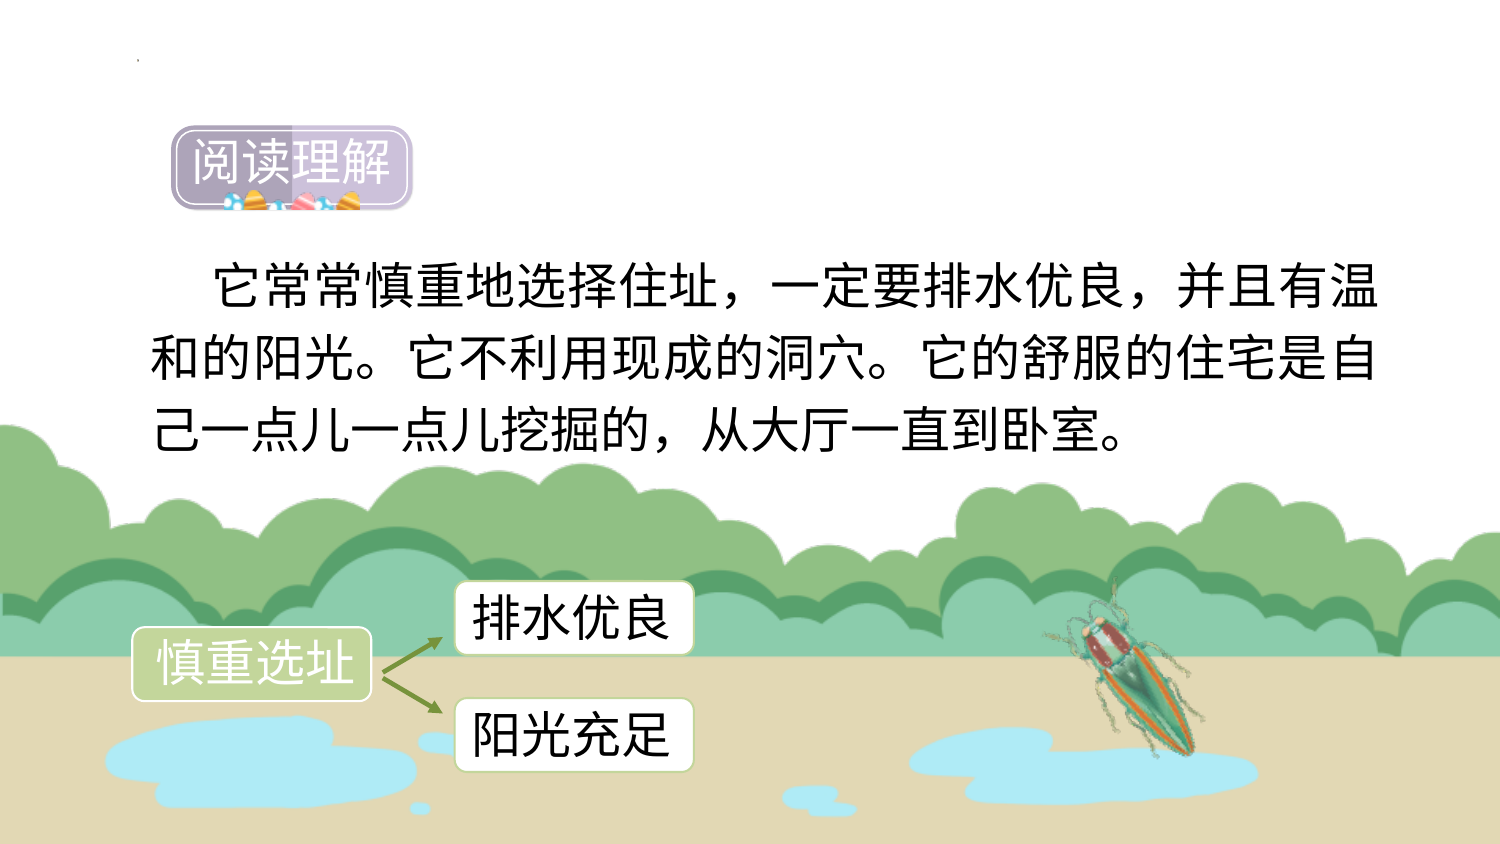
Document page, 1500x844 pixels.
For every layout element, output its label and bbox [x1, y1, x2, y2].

text_box [382, 677, 443, 714]
text_box [454, 695, 700, 773]
text_box [171, 122, 413, 210]
text_box [382, 636, 443, 673]
text_box [132, 623, 372, 702]
picture [0, 95, 1500, 844]
text_box [454, 578, 700, 655]
